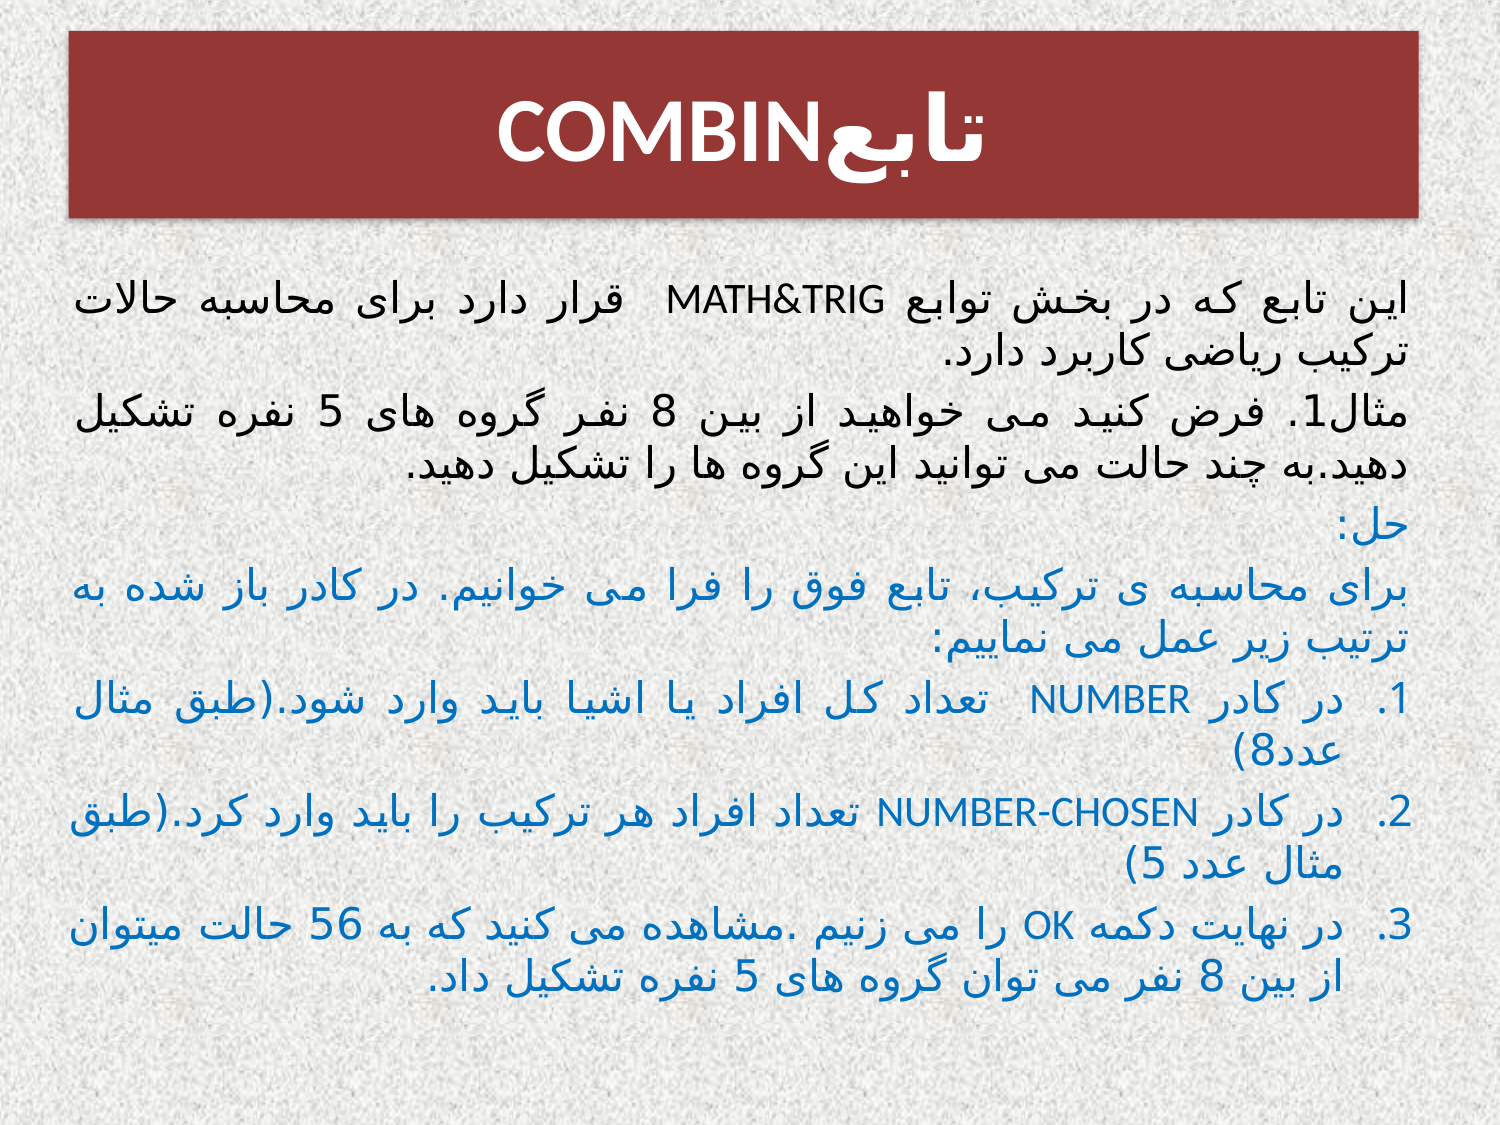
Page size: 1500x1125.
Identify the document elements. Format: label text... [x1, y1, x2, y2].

title COMBINتابع [68, 30, 1419, 219]
picture [0, 0, 1500, 1125]
list این تابع که در بخش توابع MATH&TRIG قرار دارد برای محاسبه حالات ترکیب ریاضی کاربرد دارد. مثال1. فرض کنید می خواهید از بین 8 نفر گروه های 5 نفره تشکیل دهید.به چند حالت می توانید این گروه ها را تشکیل دهید. حل: برای محاسبه ی ترکیب، تابع فوق را فرا می خوانیم. در کادر باز شده به ترتیب زیر عمل می نماییم: در کادر NUMBER تعداد کل افراد یا اشیا باید وارد شود.(طبق مثال عدد8) در کادر NUMBER-CHOSEN تعداد افراد هر ترکیب را باید وارد کرد.(طبق مثال عدد 5) در نهایت دکمه OK را می زنیم .مشاهده می کنید که به 56 حالت میتوان از بین 8 نفر می توان گروه های 5 نفره تشکیل داد. [53, 262, 1425, 1071]
